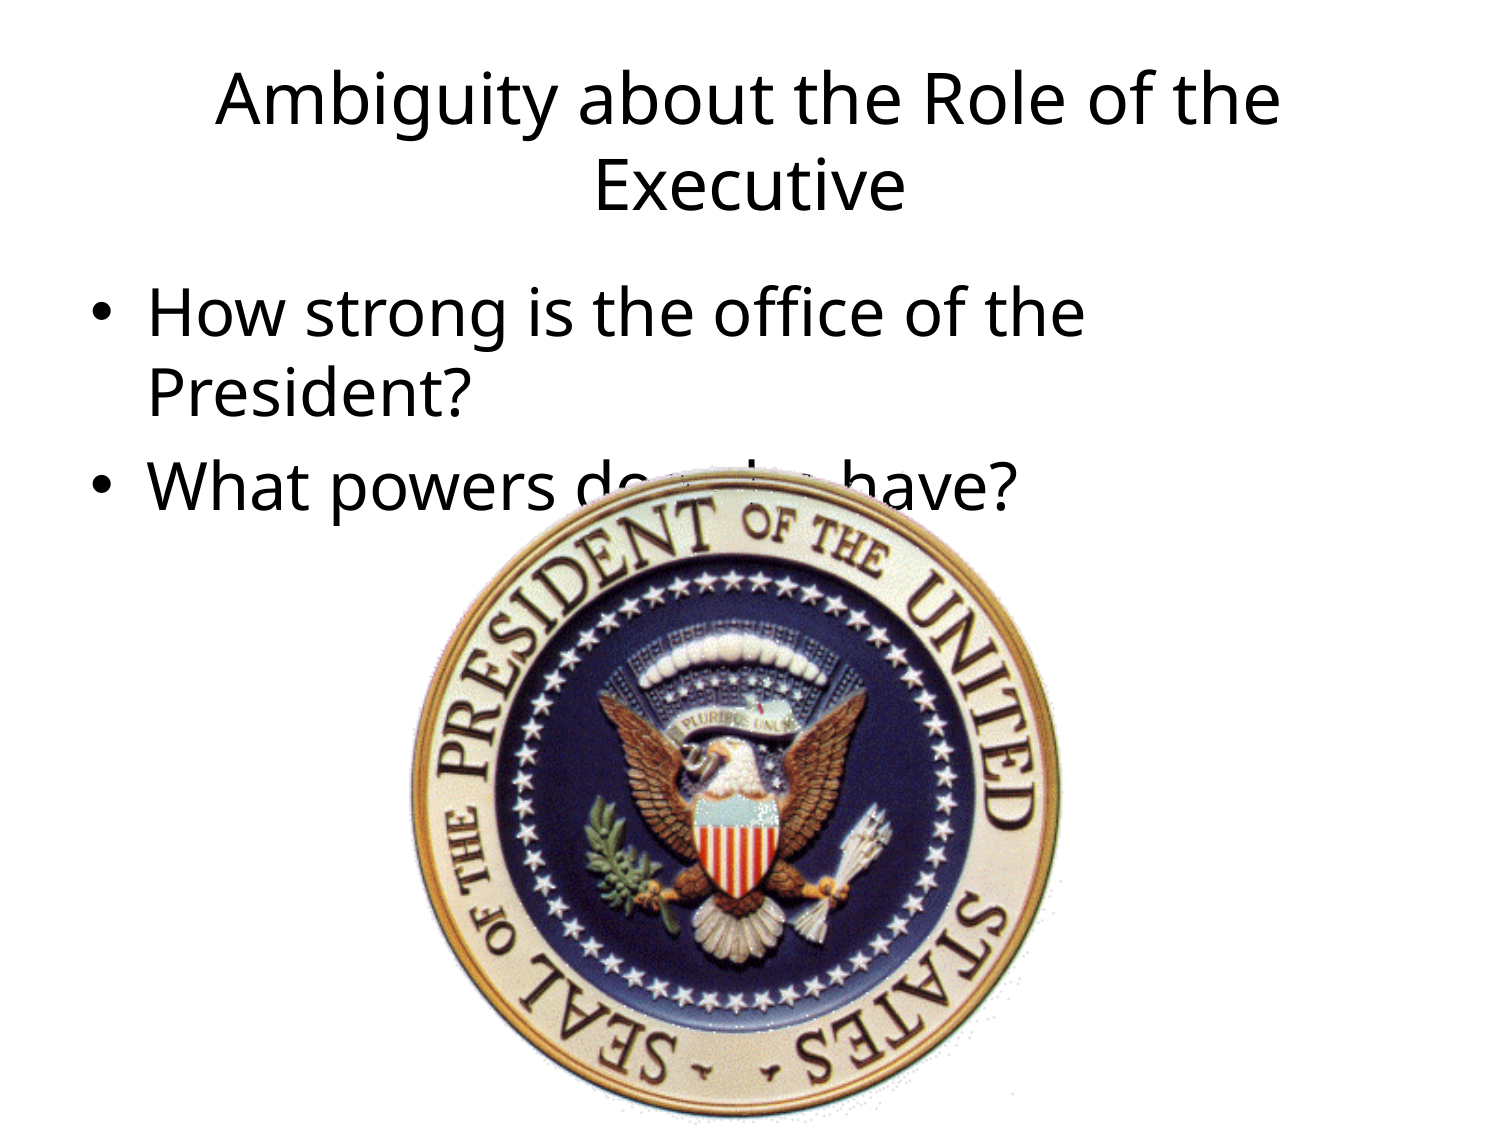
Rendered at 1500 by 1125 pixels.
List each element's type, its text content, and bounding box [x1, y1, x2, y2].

title Ambiguity about the Role of the Executive [75, 45, 1425, 233]
list How strong is the office of the President? What powers does he have? [75, 262, 1425, 1005]
picture [408, 463, 1066, 1125]
